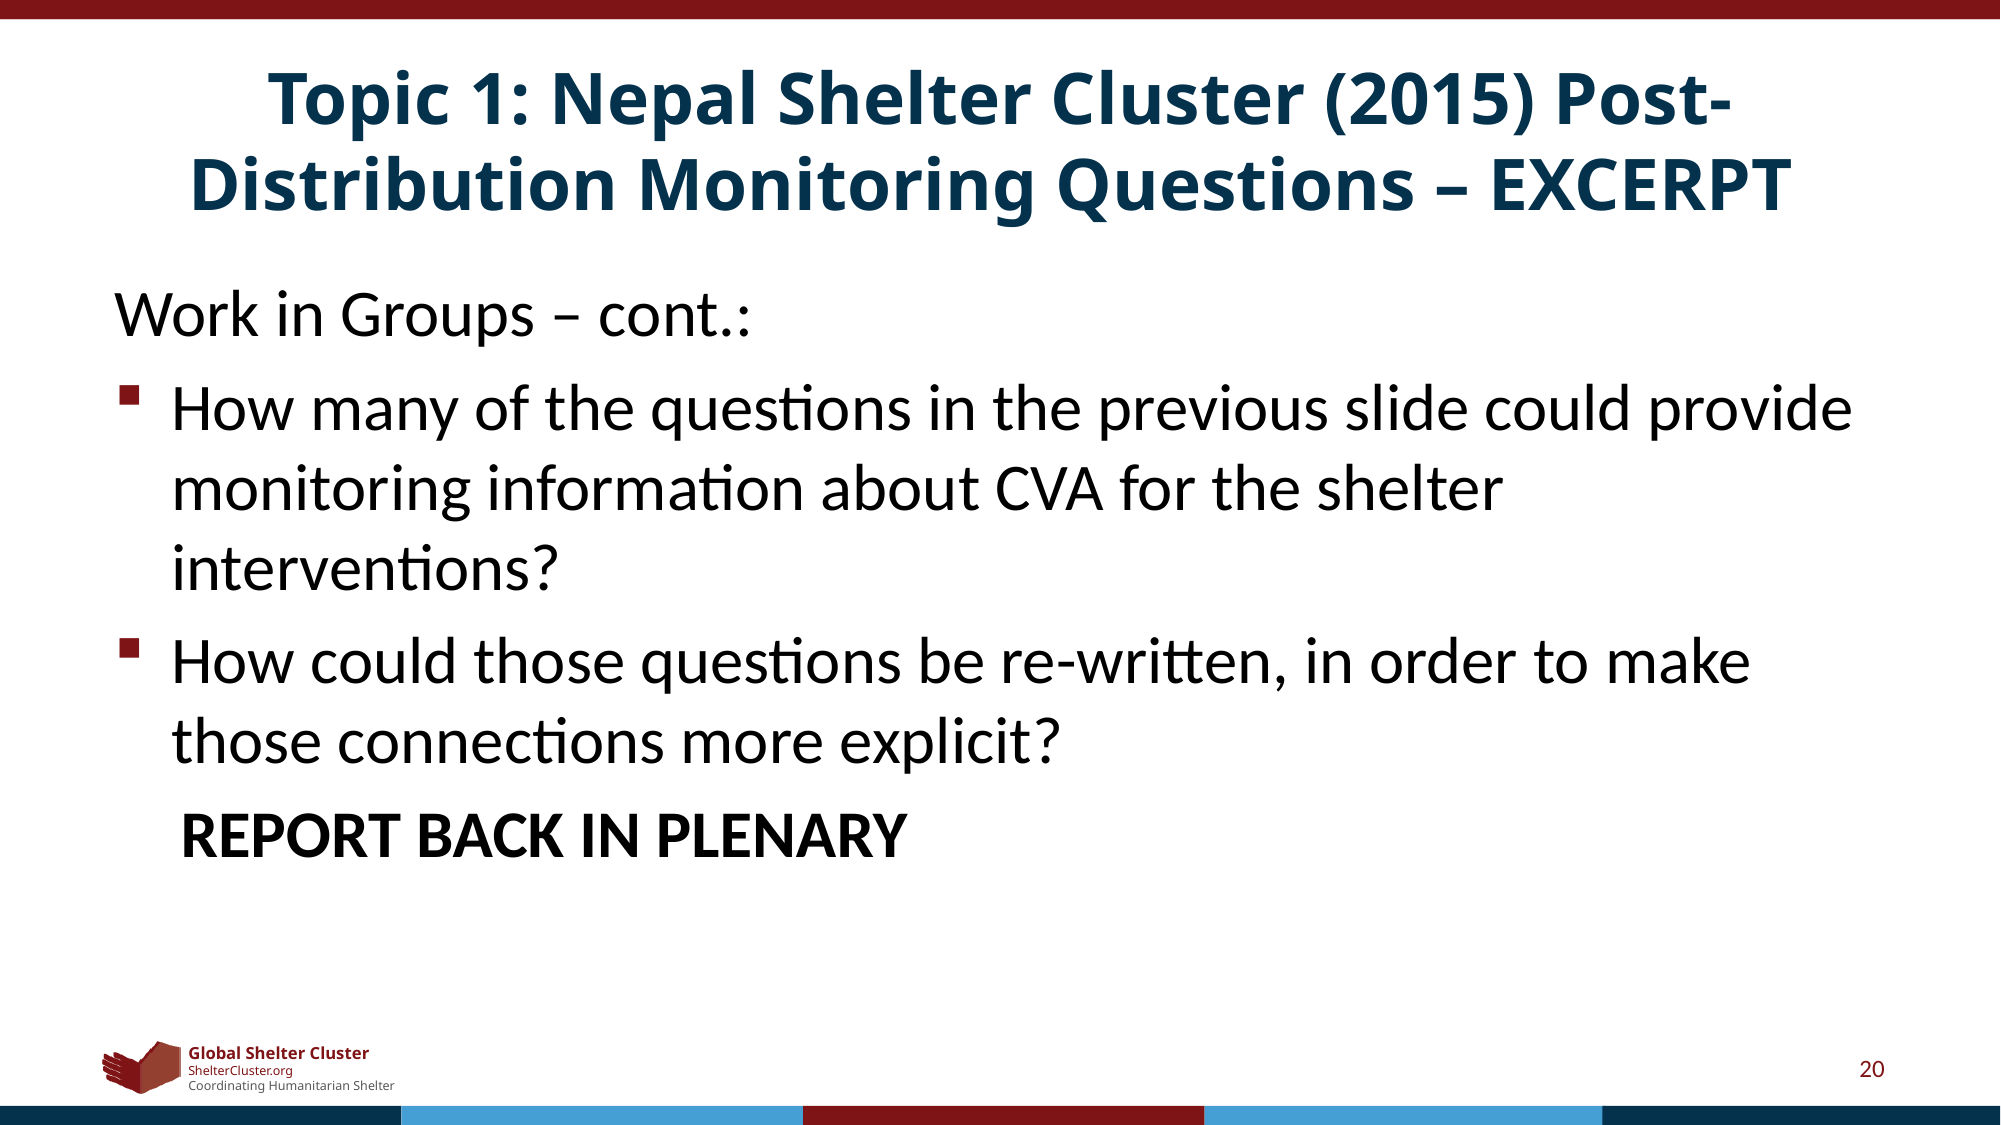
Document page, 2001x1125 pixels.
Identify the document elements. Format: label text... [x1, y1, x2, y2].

list Work in Groups – cont.: How many of the questions in the previous slide could provide monitoring information about CVA for the shelter interventions? How could those questions be re-written, in order to make those connections more explicit? REPORT BACK IN PLENARY [99, 262, 1900, 1005]
picture [102, 1041, 181, 1094]
title Topic 1: Nepal Shelter Cluster (2015) Post-Distribution Monitoring Questions – EXCERPT [99, 45, 1900, 233]
slide_number 20 [1433, 1037, 1900, 1098]
